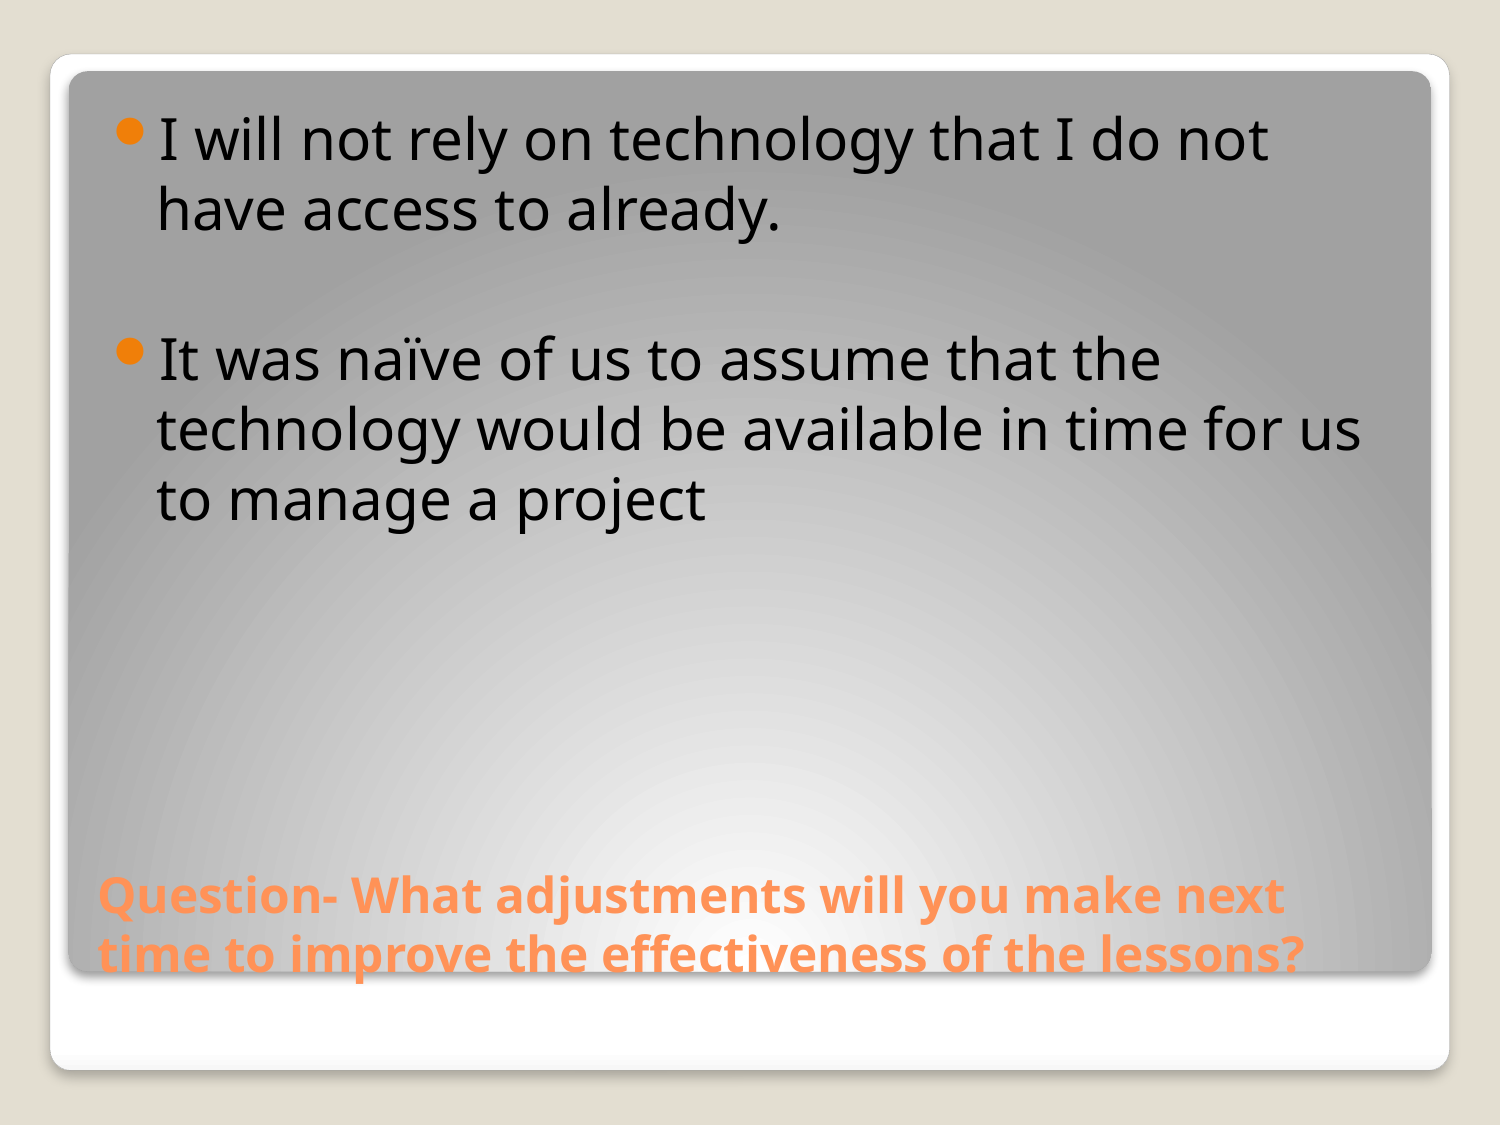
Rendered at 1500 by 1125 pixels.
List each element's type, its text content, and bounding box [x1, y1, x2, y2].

title Question- What adjustments will you make next time to improve the effectiveness of the lessons? [82, 817, 1425, 990]
list I will not rely on technology that I do not have access to already. It was naïve of us to assume that the technology would be available in time for us to manage a project [82, 86, 1425, 774]
